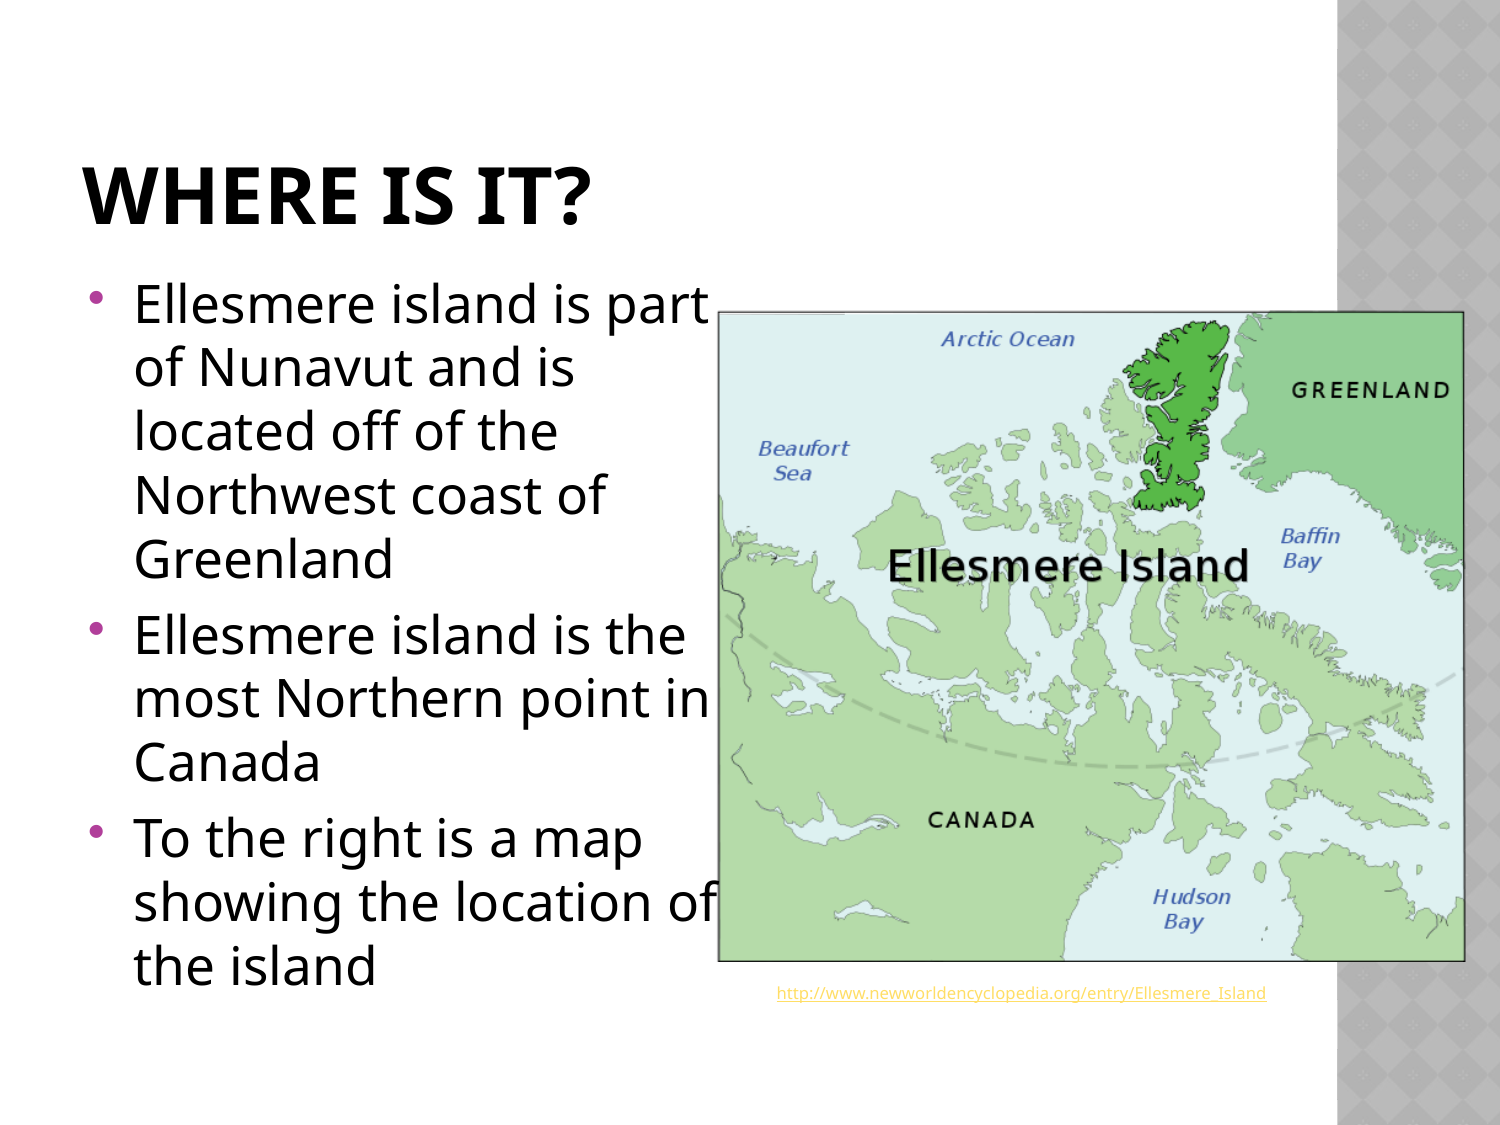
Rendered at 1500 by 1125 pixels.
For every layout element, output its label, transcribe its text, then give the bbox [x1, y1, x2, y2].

list Ellesmere island is part of Nunavut and is located off of the Northwest coast of Greenland Ellesmere island is the most Northern point in Canada To the right is a map showing the location of the island [75, 262, 739, 1005]
picture [678, 302, 1500, 962]
text_box http://www.newworldencyclopedia.org/entry/Ellesmere_Island [761, 975, 1447, 1034]
title Where is it? [75, 52, 1263, 240]
